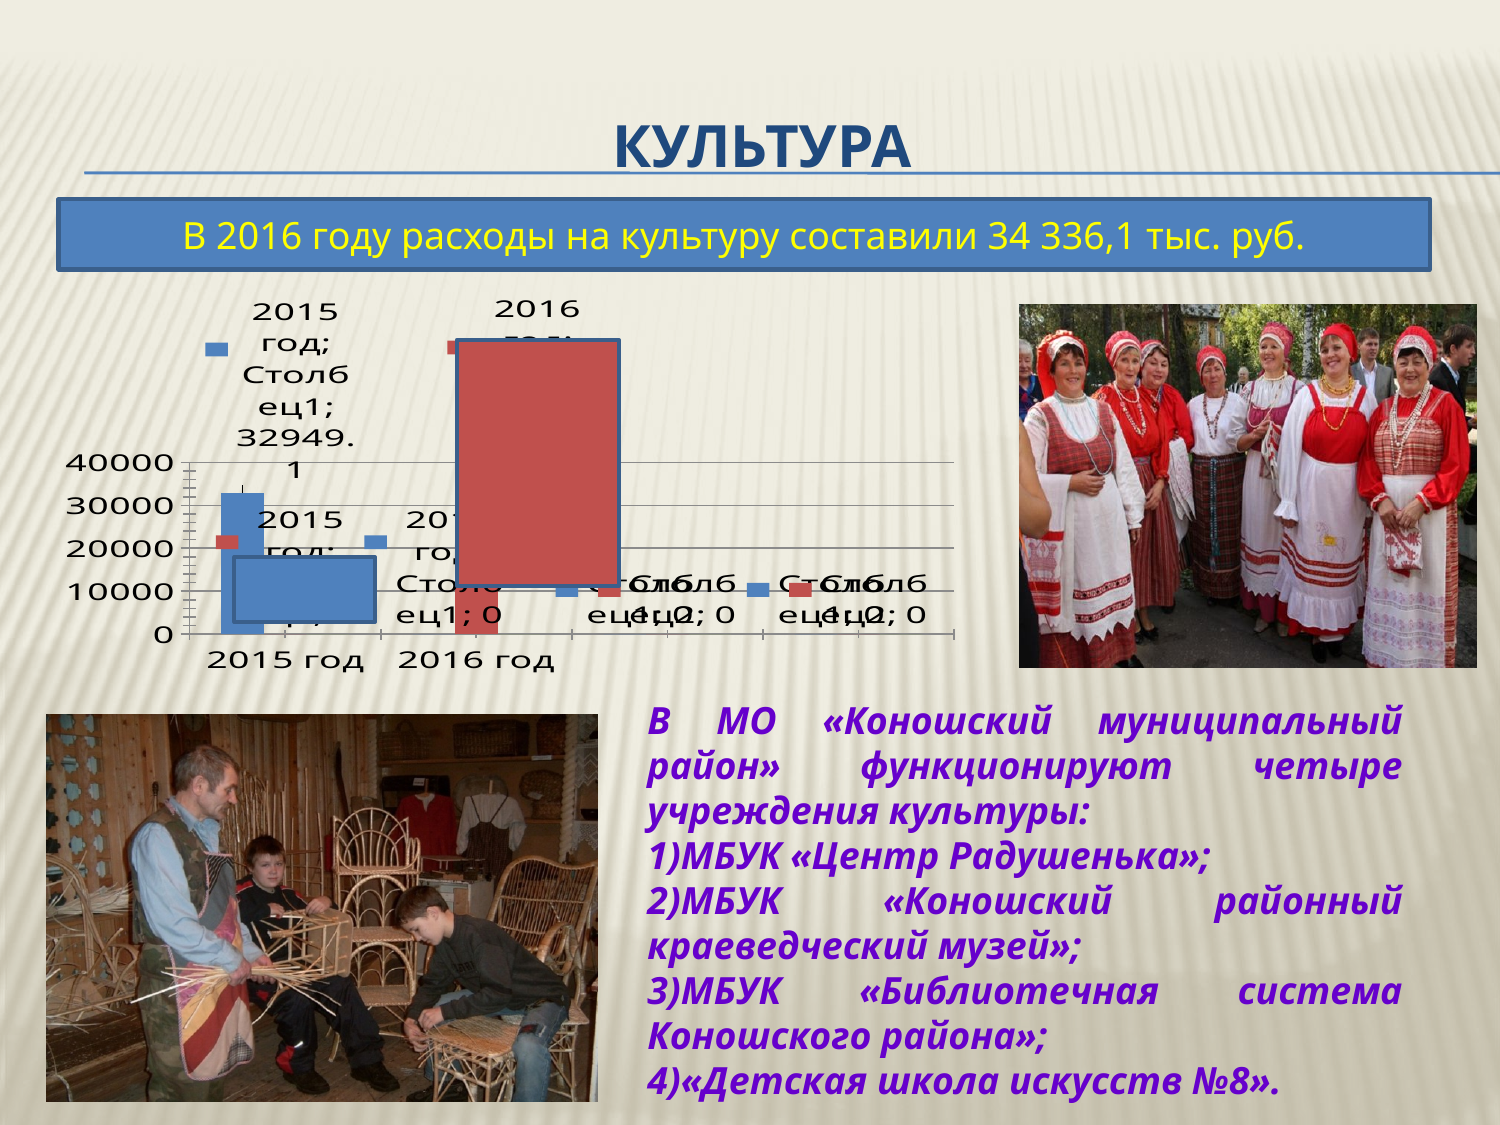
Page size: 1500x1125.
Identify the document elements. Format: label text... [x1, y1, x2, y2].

picture [1019, 304, 1477, 669]
chart [46, 292, 973, 680]
picture [46, 714, 598, 1102]
text_box В 2016 году расходы на культуру составили 34 336,1 тыс. руб. [56, 197, 1432, 272]
title КУЛЬТУРА [49, 75, 1475, 213]
text_box В МО «Коношский муниципальный район» функционируют четыре учреждения культуры: 1)МБУК «Центр Радушенька»; 2)МБУК «Коношский районный краеведческий музей»; 3)МБУК «Библиотечная система Коношского района»; 4)«Детская школа искусств №8». [632, 644, 1418, 1110]
